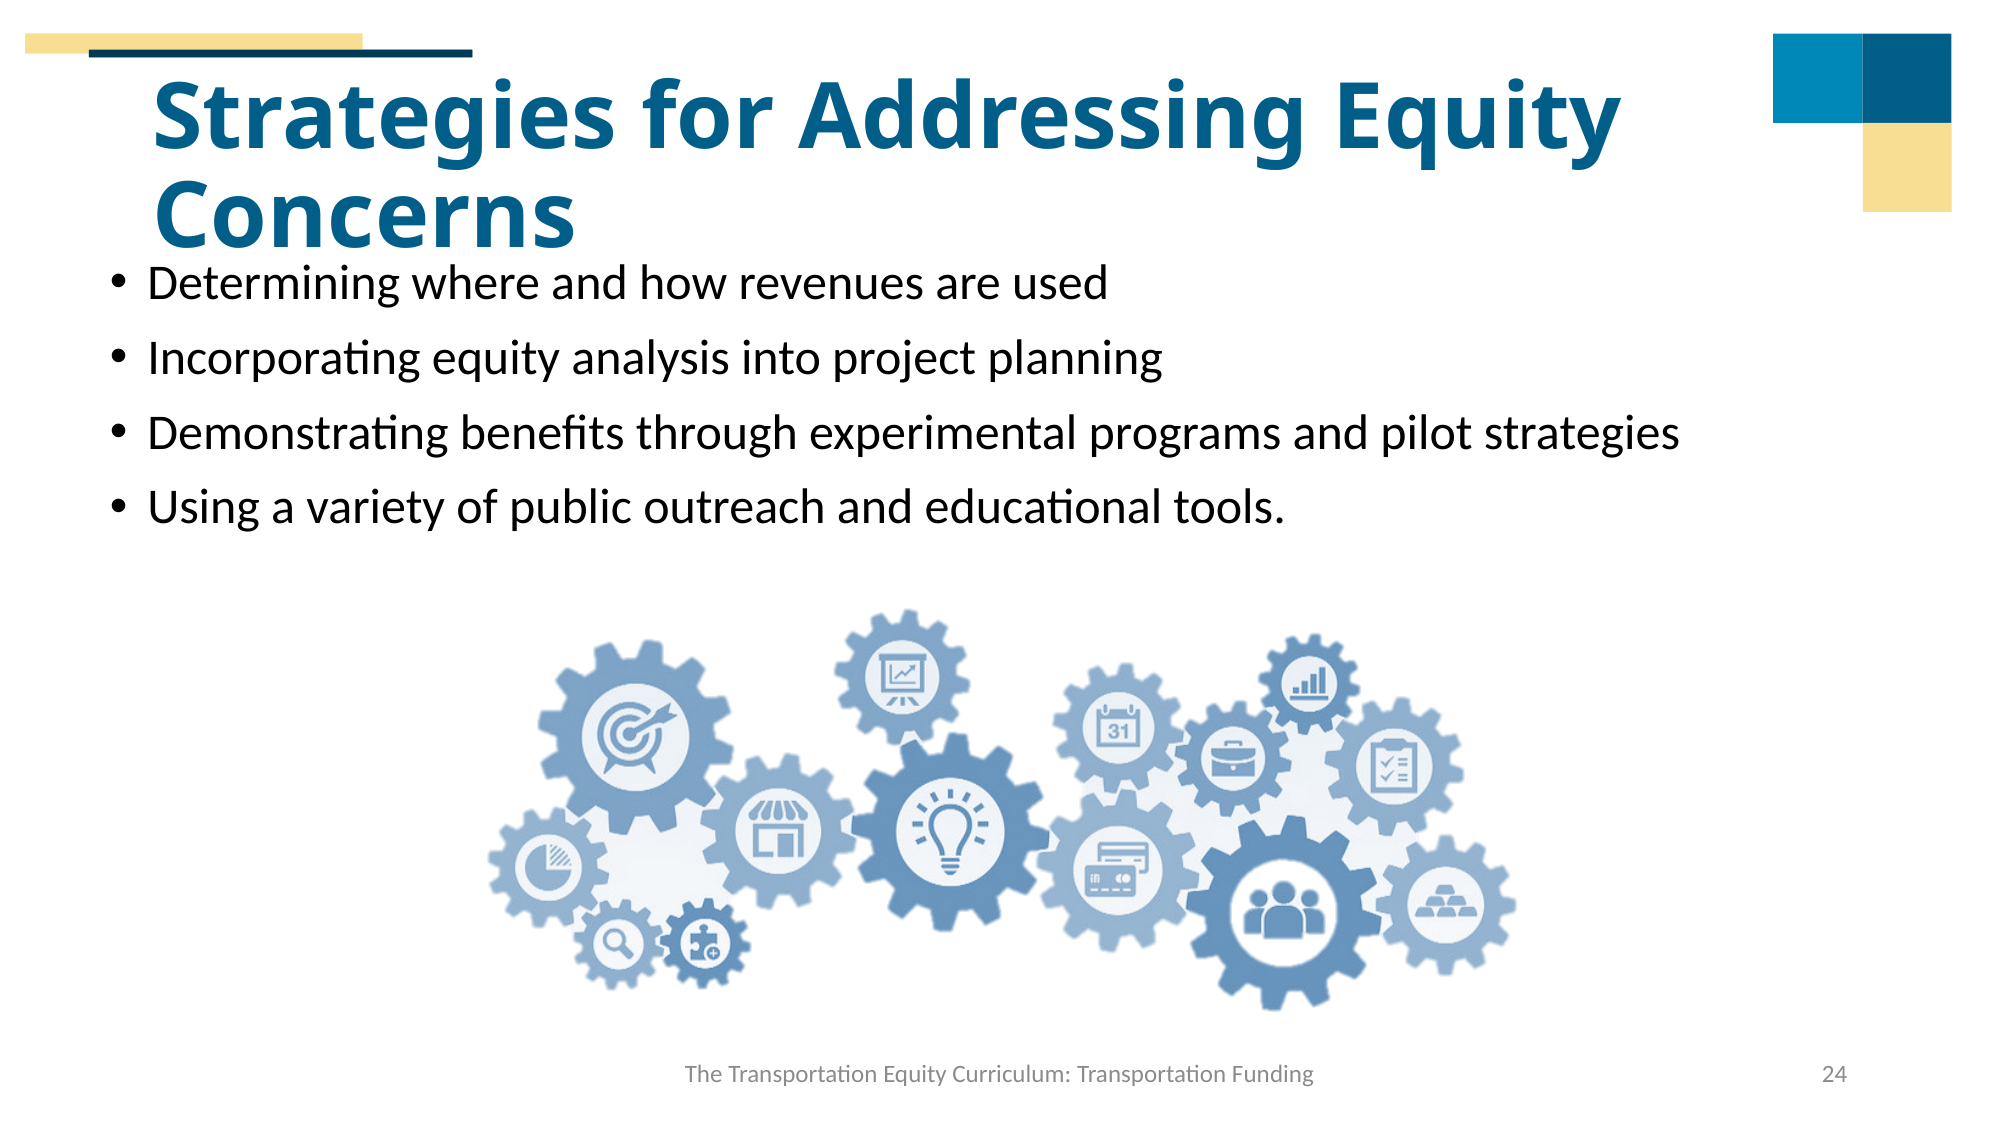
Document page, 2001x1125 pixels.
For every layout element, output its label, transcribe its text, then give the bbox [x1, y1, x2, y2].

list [413, 494, 1583, 1125]
list Determining where and how revenues are used Incorporating equity analysis into project planning Demonstrating benefits through experimental programs and pilot strategies Using a variety of public outreach and educational tools. [94, 248, 1971, 963]
title Strategies for Addressing Equity Concerns [137, 59, 1863, 248]
slide_number 24 [1583, 1042, 1863, 1103]
